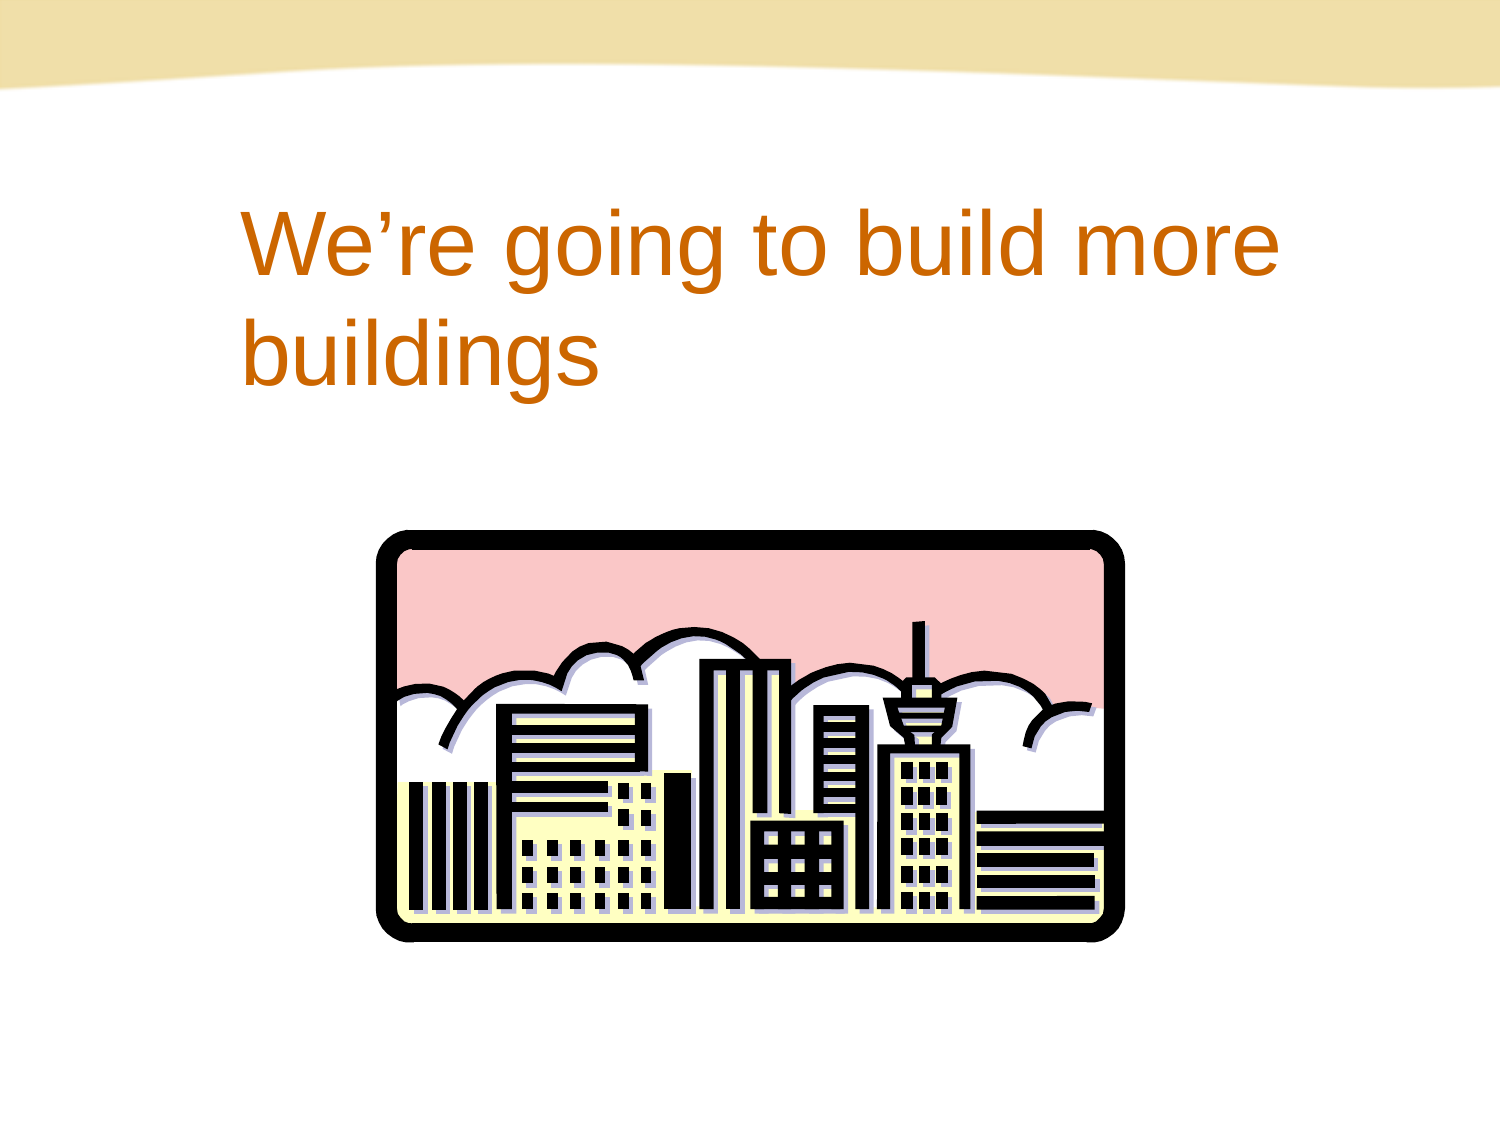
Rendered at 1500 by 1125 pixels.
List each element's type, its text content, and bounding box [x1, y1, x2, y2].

title We’re going to build more buildings [225, 200, 1500, 388]
picture [0, 0, 1500, 1125]
